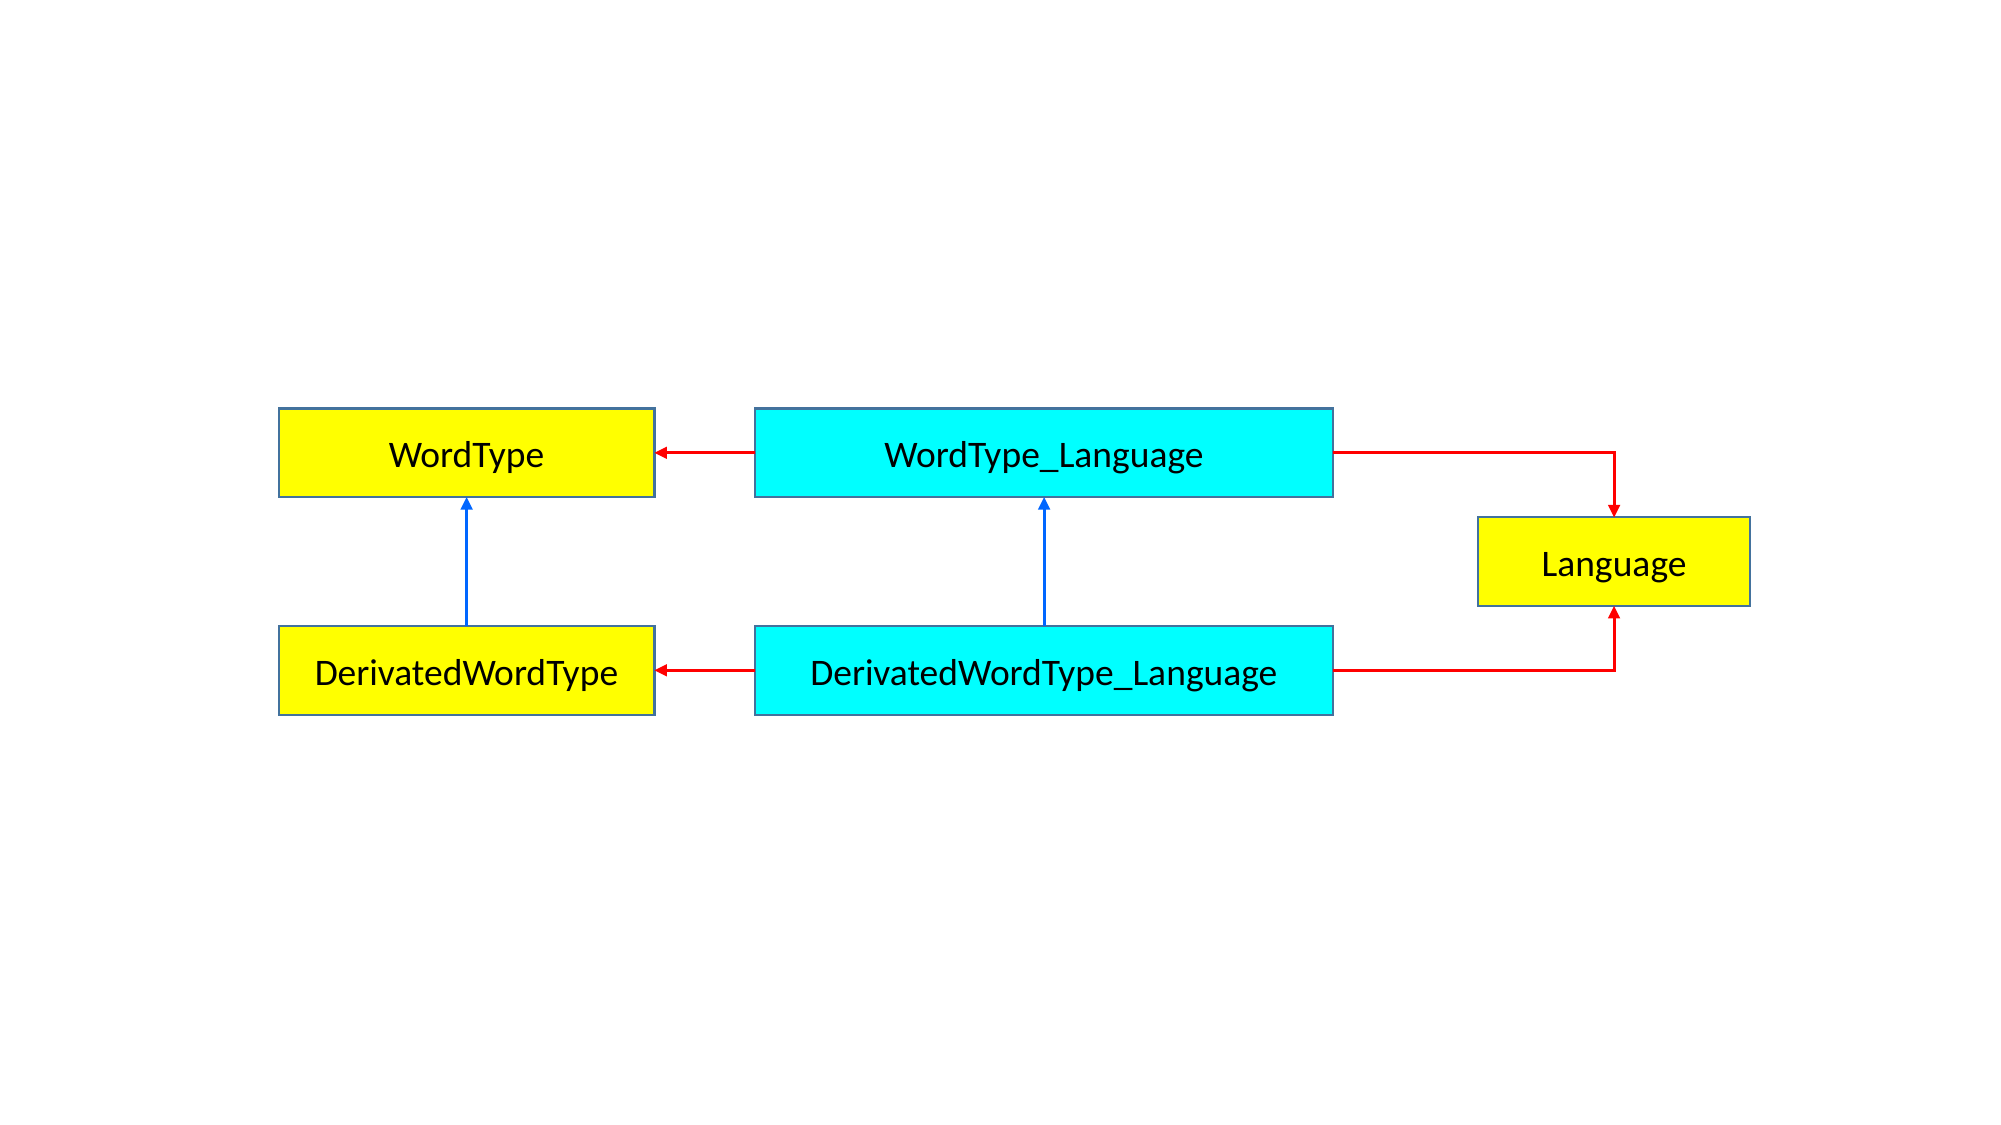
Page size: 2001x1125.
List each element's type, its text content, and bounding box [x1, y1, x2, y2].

text_box DerivatedWordType [278, 625, 656, 716]
text_box DerivatedWordType_Language [754, 625, 1334, 716]
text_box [1332, 452, 1615, 518]
text_box WordType [278, 407, 656, 498]
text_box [1332, 605, 1615, 671]
text_box Language [1477, 516, 1751, 607]
text_box WordType_Language [754, 407, 1334, 498]
